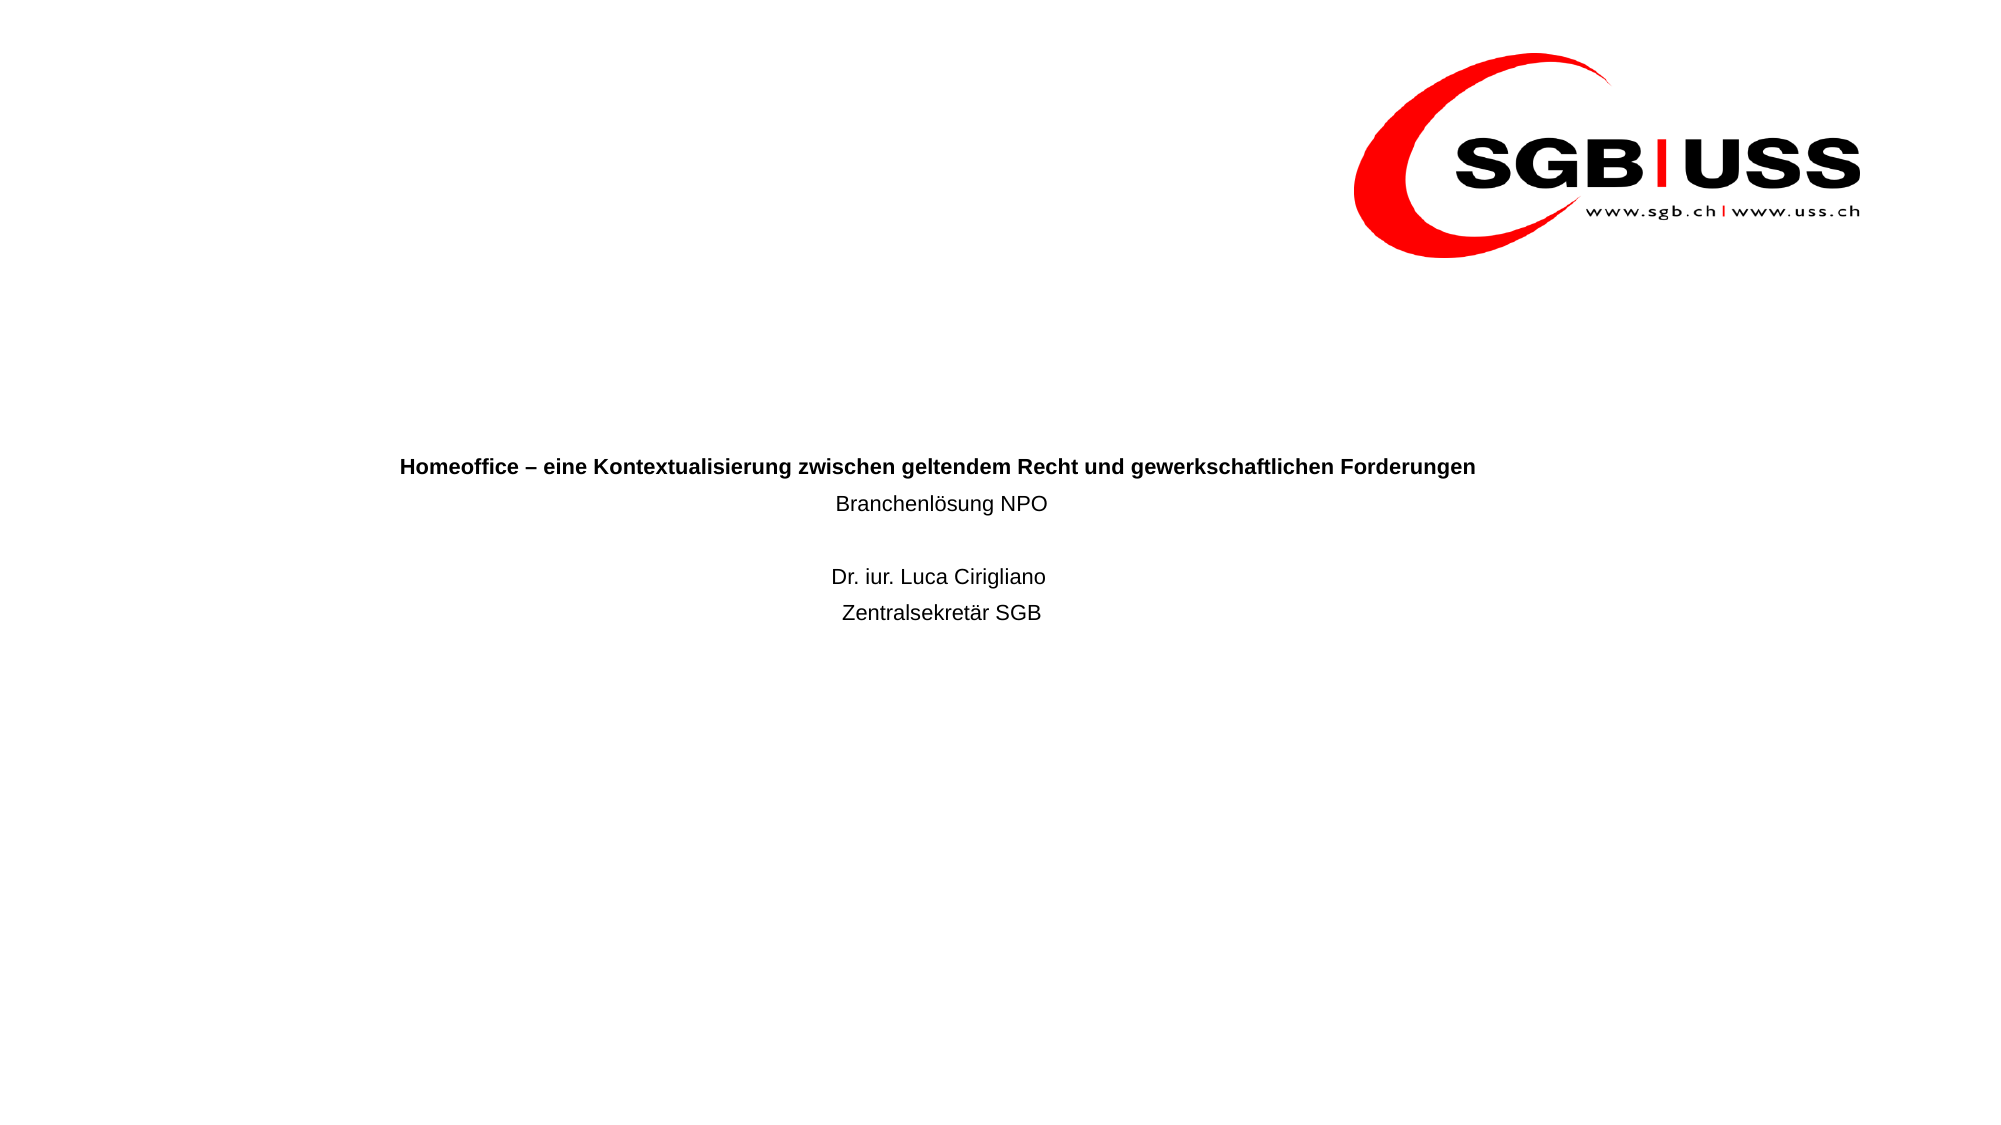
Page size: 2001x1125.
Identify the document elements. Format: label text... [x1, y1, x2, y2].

picture [1354, 53, 1860, 258]
title Homeoffice – eine Kontextualisierung zwischen geltendem Recht und gewerkschaftlichen Forderungen Branchenlösung NPO Dr. iur. Luca Cirigliano Zentralsekretär SGB [263, 362, 1622, 764]
